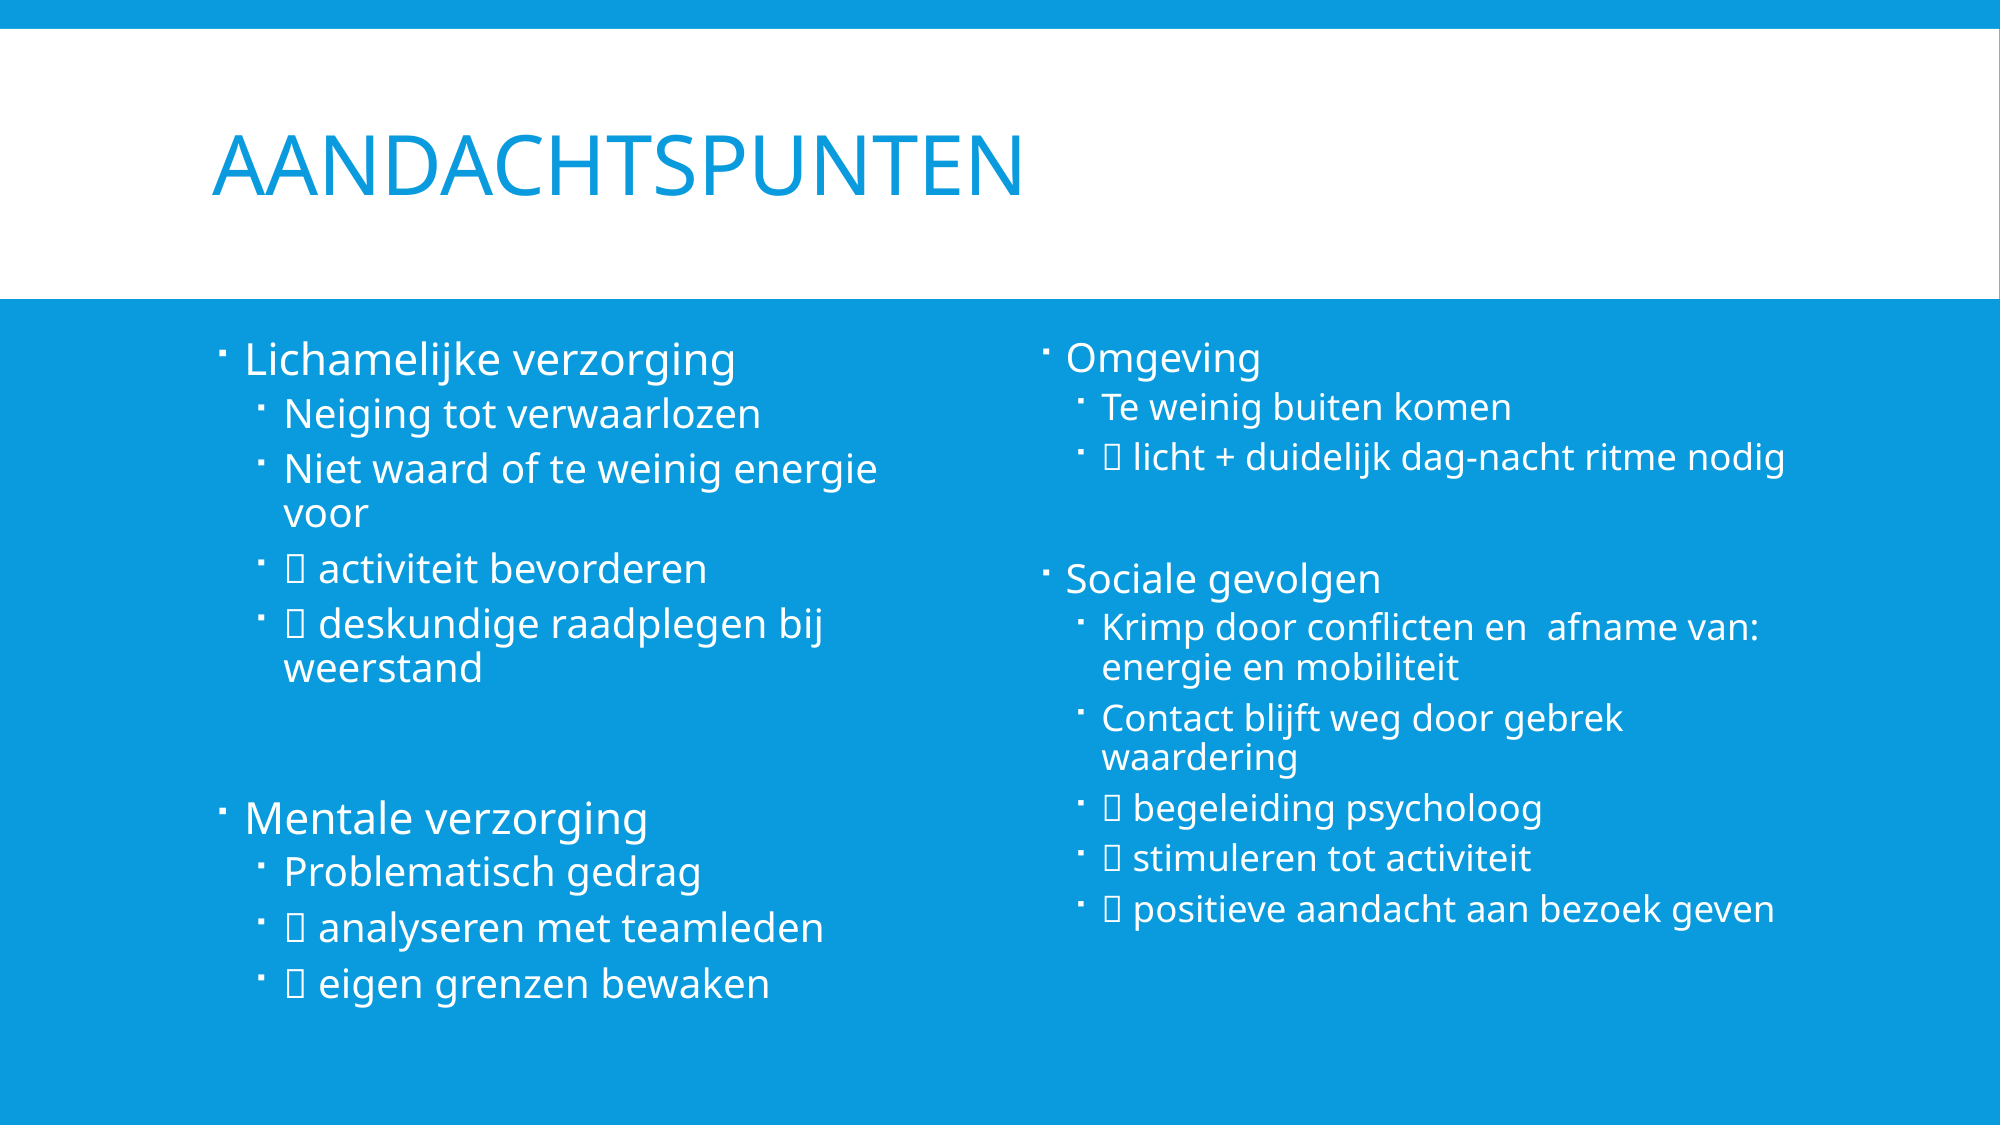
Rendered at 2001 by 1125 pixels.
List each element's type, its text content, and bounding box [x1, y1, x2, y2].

list Lichamelijke verzorging Neiging tot verwaarlozen Niet waard of te weinig energie voor  activiteit bevorderen  deskundige raadplegen bij weerstand Mentale verzorging Problematisch gedrag  analyseren met teamleden  eigen grenzen bewaken [197, 329, 978, 1020]
title Aandachtspunten [197, 46, 1803, 295]
list Omgeving Te weinig buiten komen  licht + duidelijk dag-nacht ritme nodig Sociale gevolgen Krimp door conflicten en afname van: energie en mobiliteit Contact blijft weg door gebrek waardering  begeleiding psycholoog  stimuleren tot activiteit  positieve aandacht aan bezoek geven [1022, 329, 1803, 1020]
